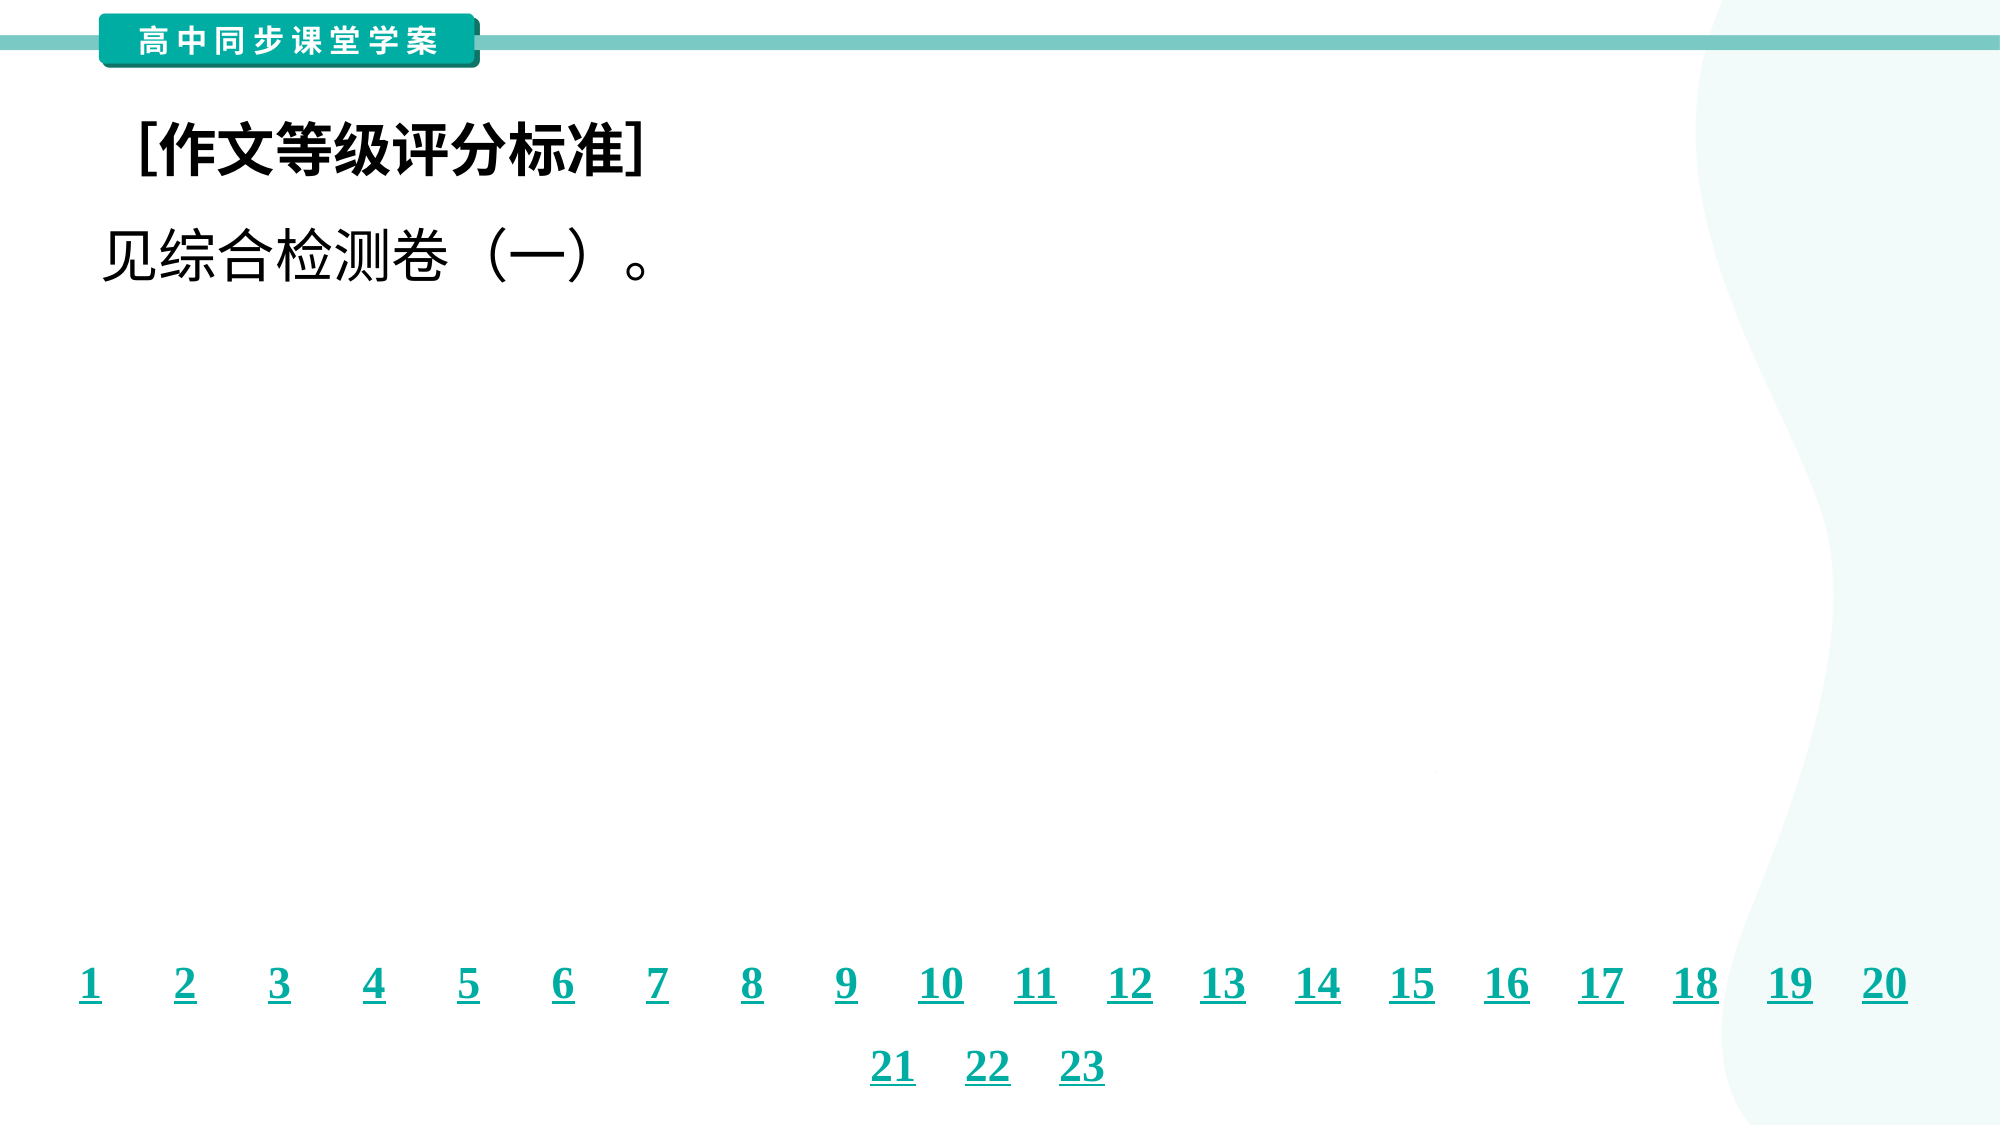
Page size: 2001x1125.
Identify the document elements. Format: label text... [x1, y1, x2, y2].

text_box ［作文等级评分标准］ 见综合检测卷（一）。 [100, 76, 1899, 290]
picture [0, 0, 2000, 1125]
